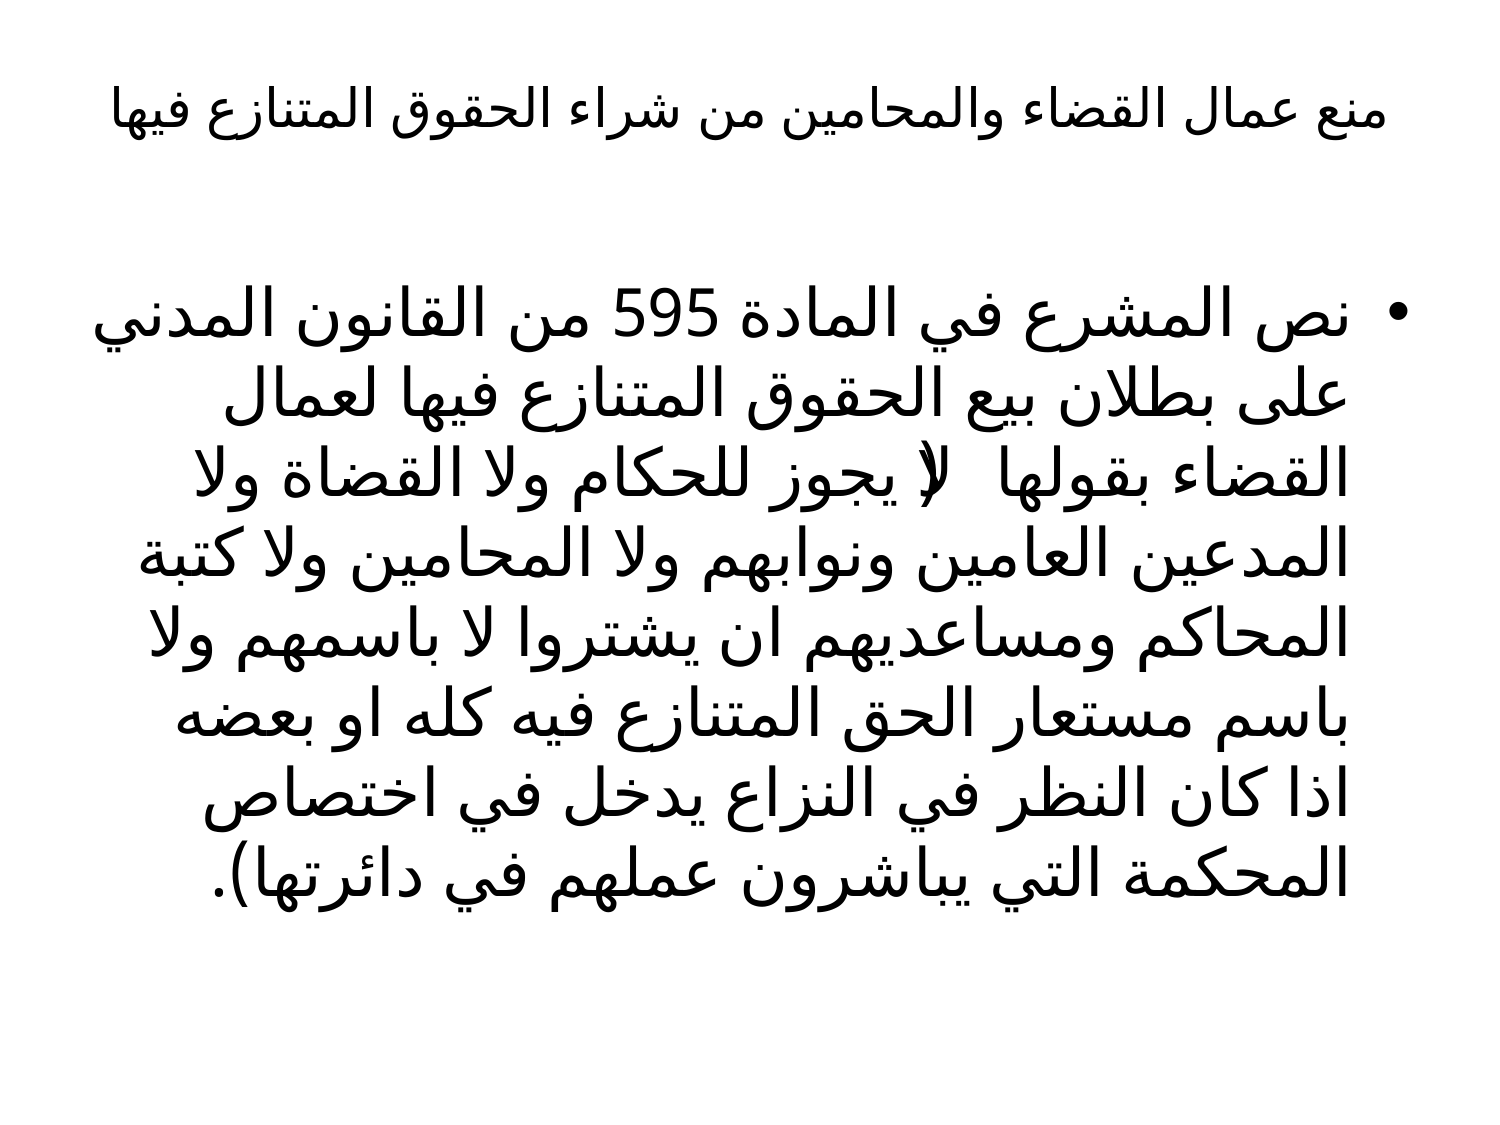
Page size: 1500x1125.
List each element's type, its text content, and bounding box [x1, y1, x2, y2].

title منع عمال القضاء والمحامين من شراء الحقوق المتنازع فيها [75, 45, 1425, 233]
list نص المشرع في المادة 595 من القانون المدني على بطلان بيع الحقوق المتنازع فيها لعمال القضاء بقولها (لا يجوز للحكام ولا القضاة ولا المدعين العامين ونوابهم ولا المحامين ولا كتبة المحاكم ومساعديهم ان يشتروا لا باسمهم ولا باسم مستعار الحق المتنازع فيه كله او بعضه اذا كان النظر في النزاع يدخل في اختصاص المحكمة التي يباشرون عملهم في دائرتها). [75, 262, 1425, 1005]
